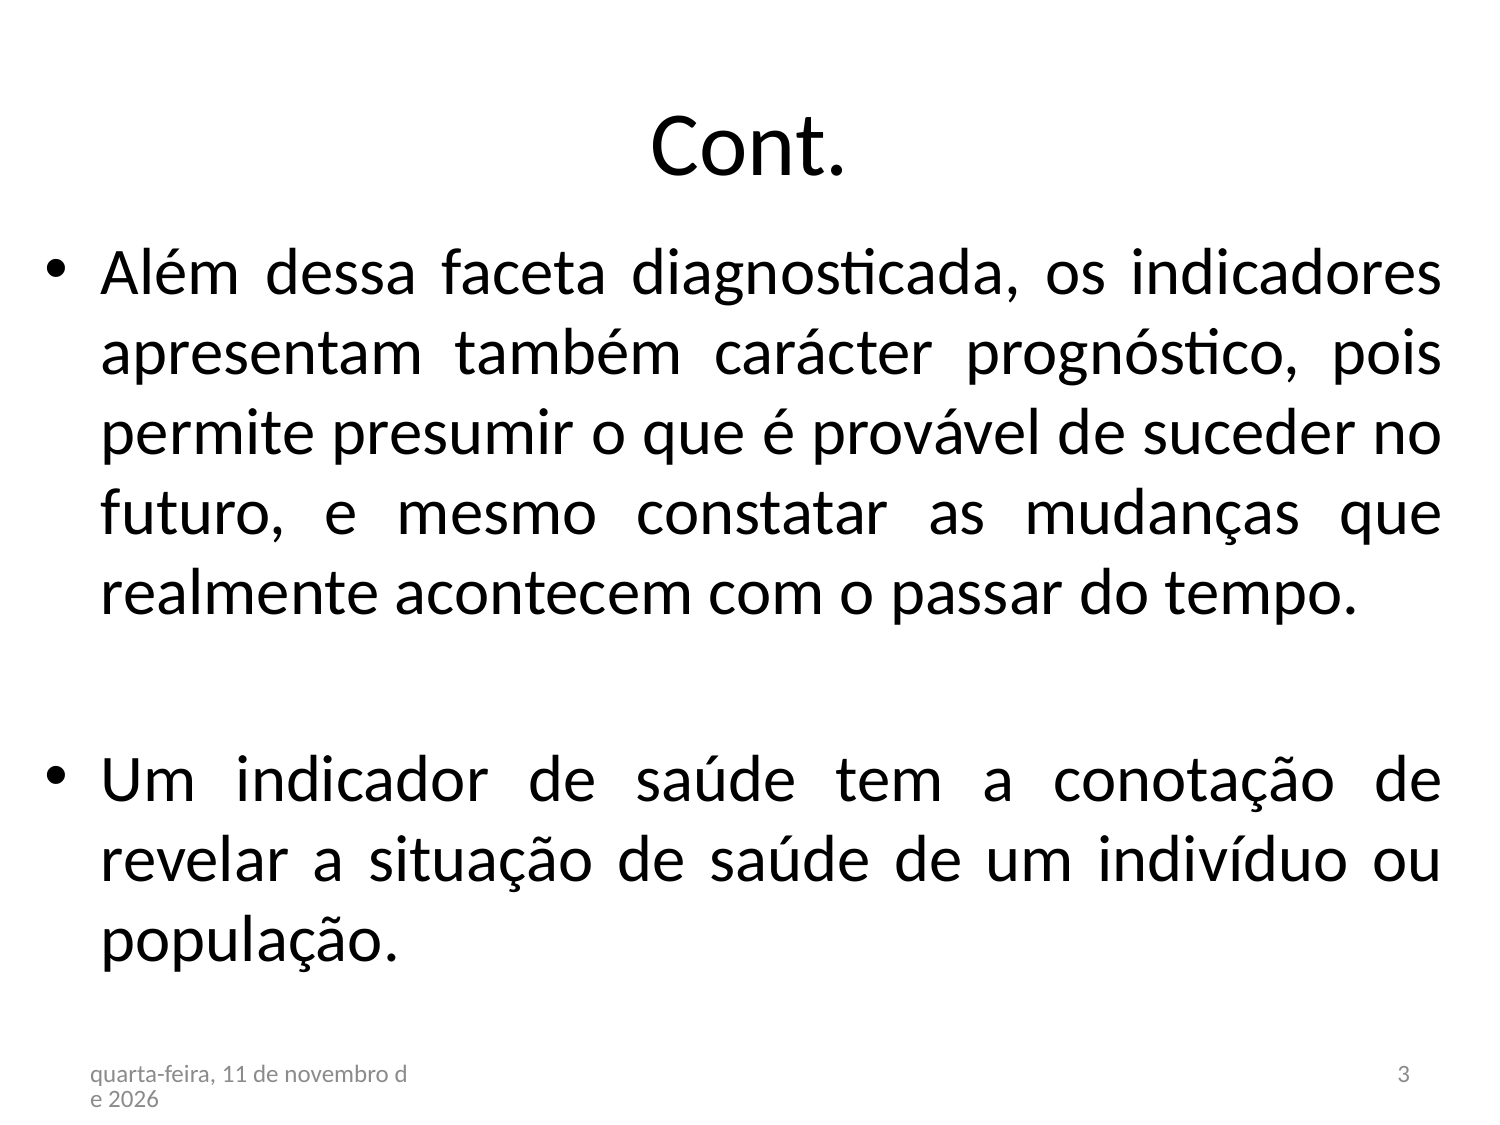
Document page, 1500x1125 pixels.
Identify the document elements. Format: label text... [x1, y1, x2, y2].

title Cont. [75, 45, 1425, 219]
slide_number terça-feira, 27 de Março de 2012 [75, 1042, 425, 1103]
list Além dessa faceta diagnosticada, os indicadores apresentam também carácter prognóstico, pois permite presumir o que é provável de suceder no futuro, e mesmo constatar as mudanças que realmente acontecem com o passar do tempo. Um indicador de saúde tem a conotação de revelar a situação de saúde de um indivíduo ou população. [29, 219, 1459, 1083]
slide_number 3 [1074, 1042, 1425, 1103]
